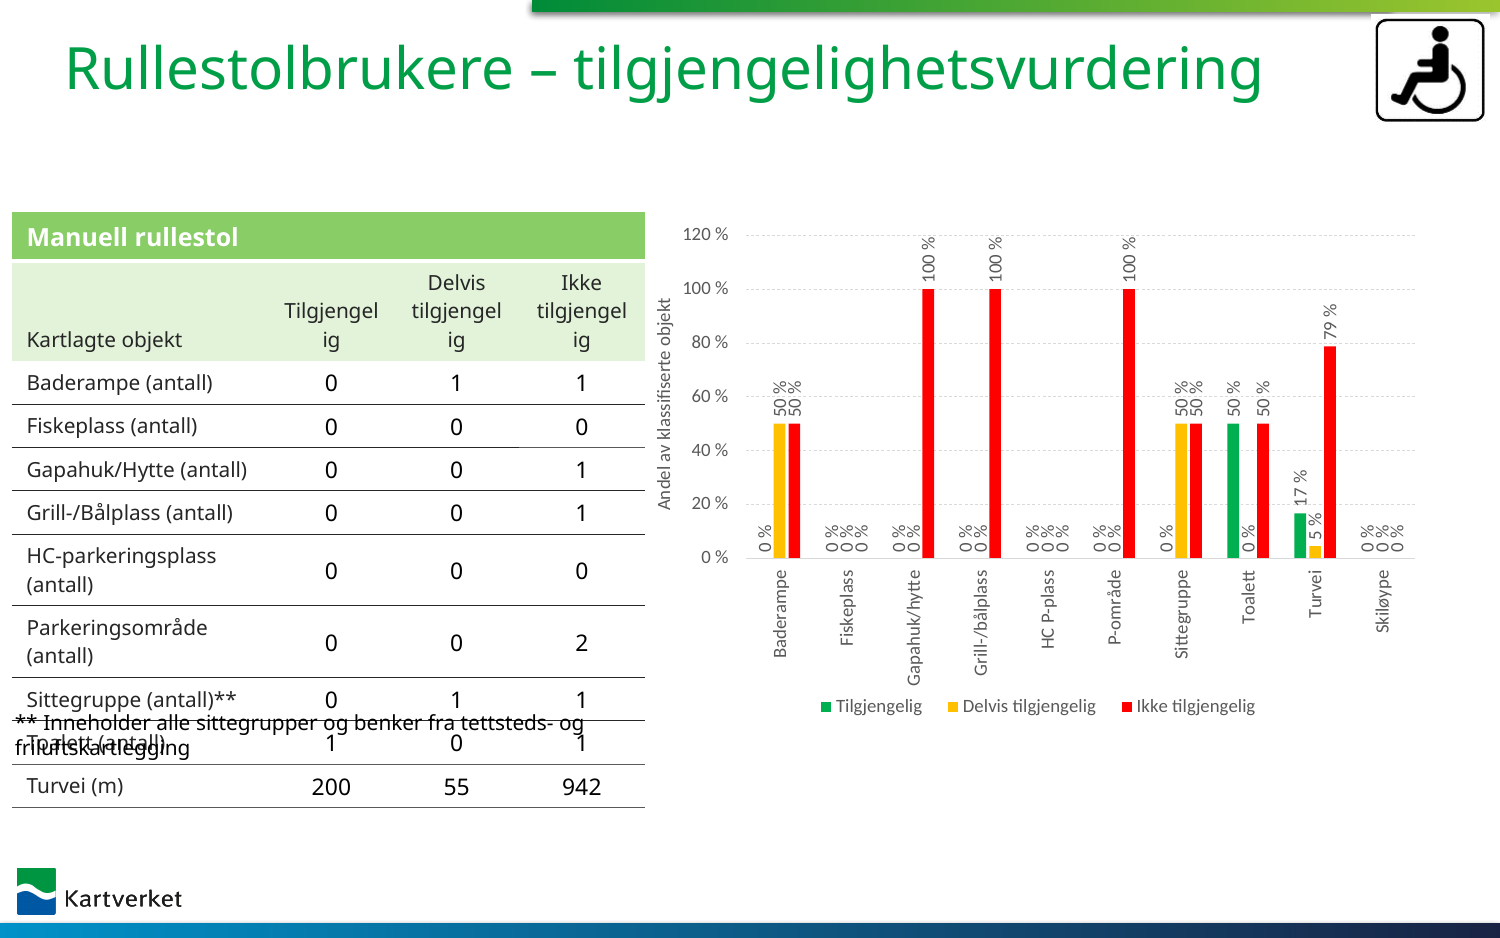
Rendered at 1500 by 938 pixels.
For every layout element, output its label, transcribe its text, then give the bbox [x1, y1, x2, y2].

table_cell Baderampe (antall) [12, 361, 269, 404]
table_cell 200 [269, 768, 394, 807]
table_cell 0 [394, 491, 519, 534]
table_cell 0 [269, 491, 394, 534]
table_cell 0 [394, 405, 519, 447]
table_cell 1 [519, 448, 638, 490]
table_cell 0 [269, 405, 394, 447]
table_cell Ikke tilgjengelig [519, 263, 638, 361]
table_cell 0 [269, 606, 394, 677]
table_cell 1 [519, 361, 638, 404]
table_cell Fiskeplass (antall) [12, 405, 269, 447]
table_cell Turvei (m) [12, 768, 269, 807]
picture [643, 218, 1427, 728]
table_cell Gapahuk/Hytte (antall) [12, 448, 269, 490]
text_box ** Inneholder alle sittegrupper og benker fra tettsteds- og friluftskartlegging [0, 702, 745, 768]
table_cell 0 [394, 535, 519, 605]
table_cell 0 [519, 405, 638, 447]
table_cell Parkeringsområde (antall) [12, 606, 269, 677]
table_cell 1 [519, 491, 638, 534]
table_cell Grill-/Bålplass (antall) [12, 491, 269, 534]
table_cell Tilgjengelig [269, 263, 394, 361]
table_cell 0 [269, 361, 394, 404]
table_cell 0 [394, 606, 519, 677]
table_cell 1 [394, 678, 519, 702]
text_box Rullestolbrukere – tilgjengelighetsvurdering [49, 12, 1372, 109]
table_cell 942 [519, 768, 645, 807]
table_cell 0 [269, 535, 394, 605]
table_cell 55 [394, 768, 519, 807]
table_cell Delvis tilgjengelig [394, 263, 519, 361]
table_cell 1 [394, 361, 519, 404]
table_cell 0 [519, 535, 638, 605]
table_header Manuell rullestol [12, 212, 645, 259]
picture [1371, 13, 1491, 127]
table_cell Sittegruppe (antall)** [12, 678, 269, 702]
table_cell Kartlagte objekt [12, 263, 269, 361]
table_cell 1 [519, 678, 638, 702]
table_cell 2 [519, 606, 638, 677]
table_cell HC-parkeringsplass (antall) [12, 535, 269, 605]
table_cell 0 [269, 448, 394, 490]
table_cell 0 [394, 448, 519, 490]
table_cell 0 [269, 678, 394, 702]
